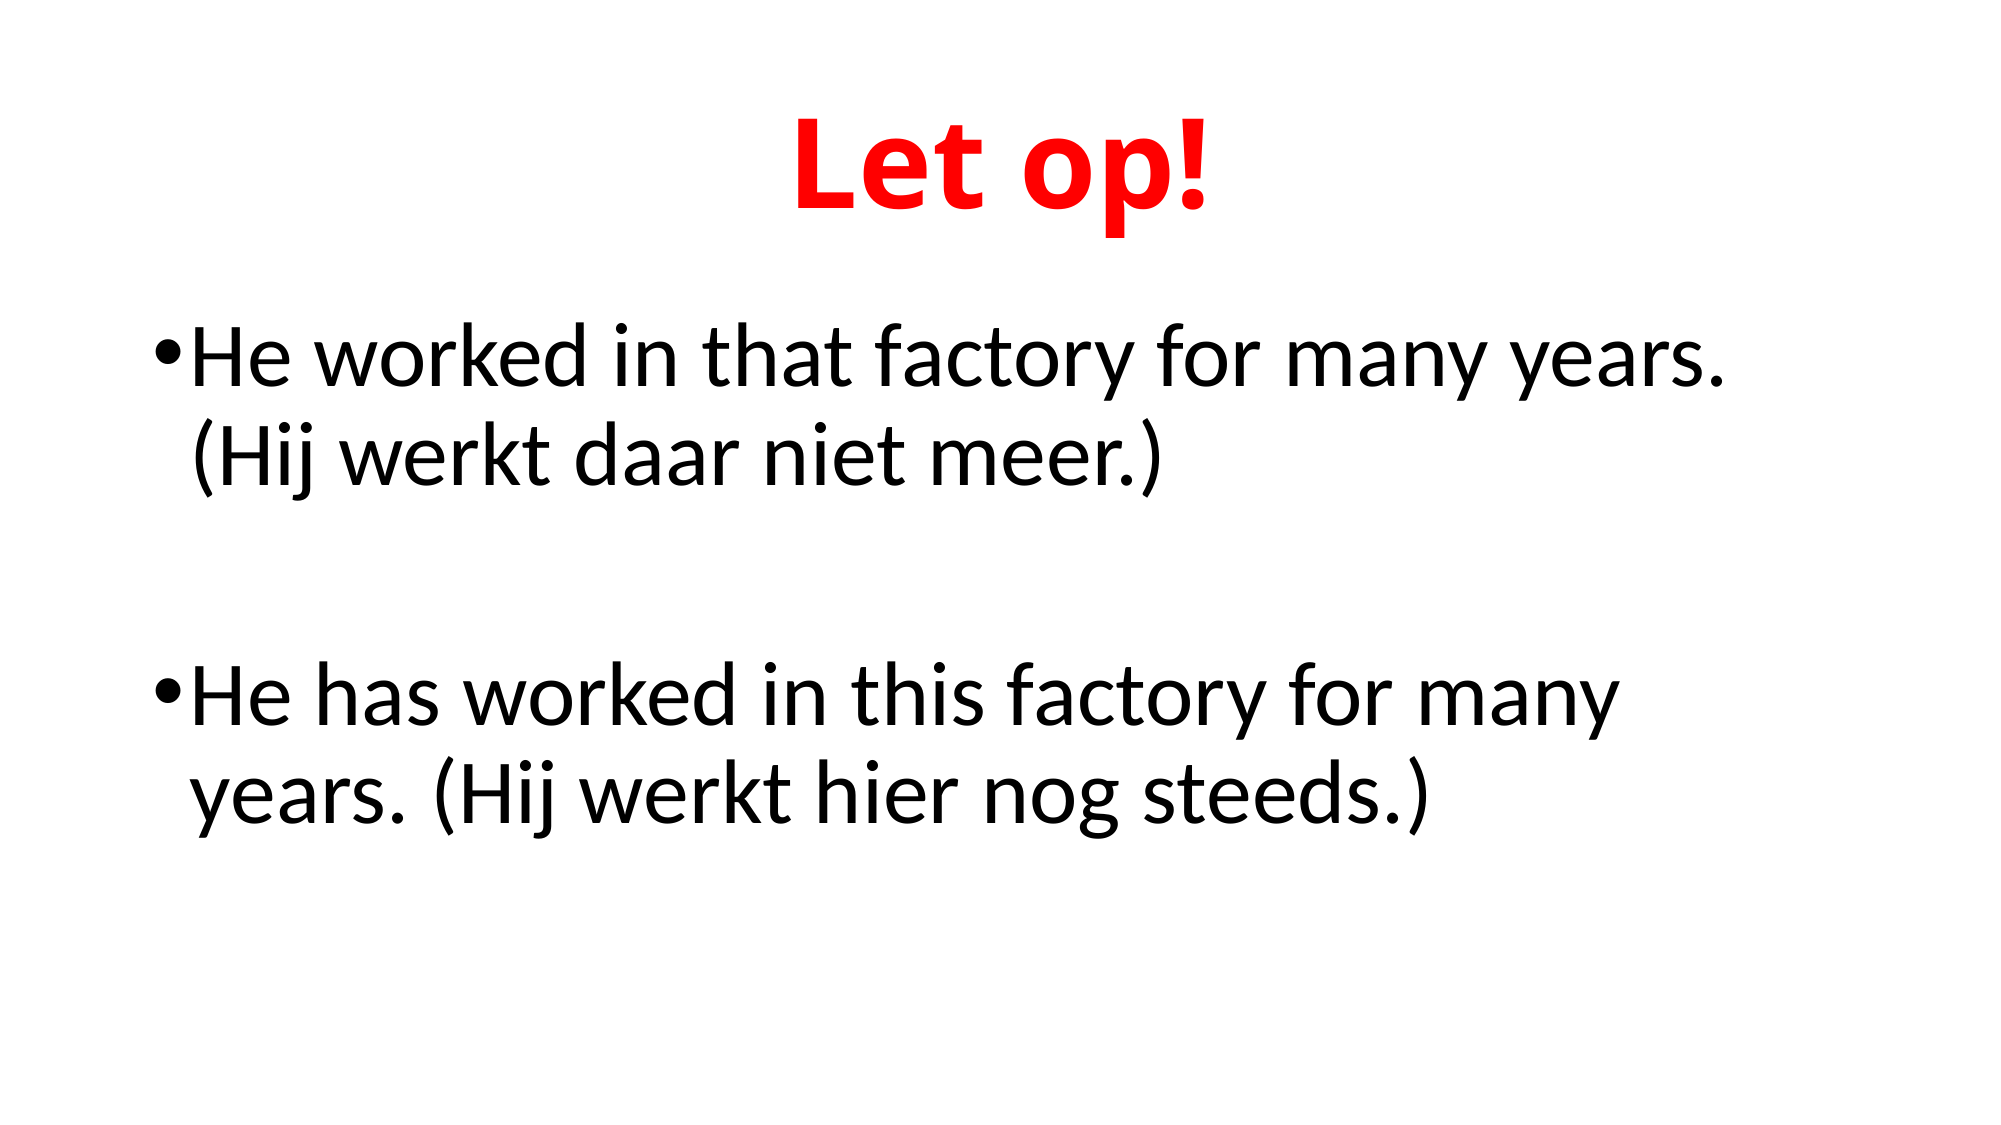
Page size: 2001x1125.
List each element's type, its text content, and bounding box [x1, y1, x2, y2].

list He worked in that factory for many years. (Hij werkt daar niet meer.) He has worked in this factory for many years. (Hij werkt hier nog steeds.) [137, 299, 1863, 1014]
title Let op! [137, 59, 1863, 278]
